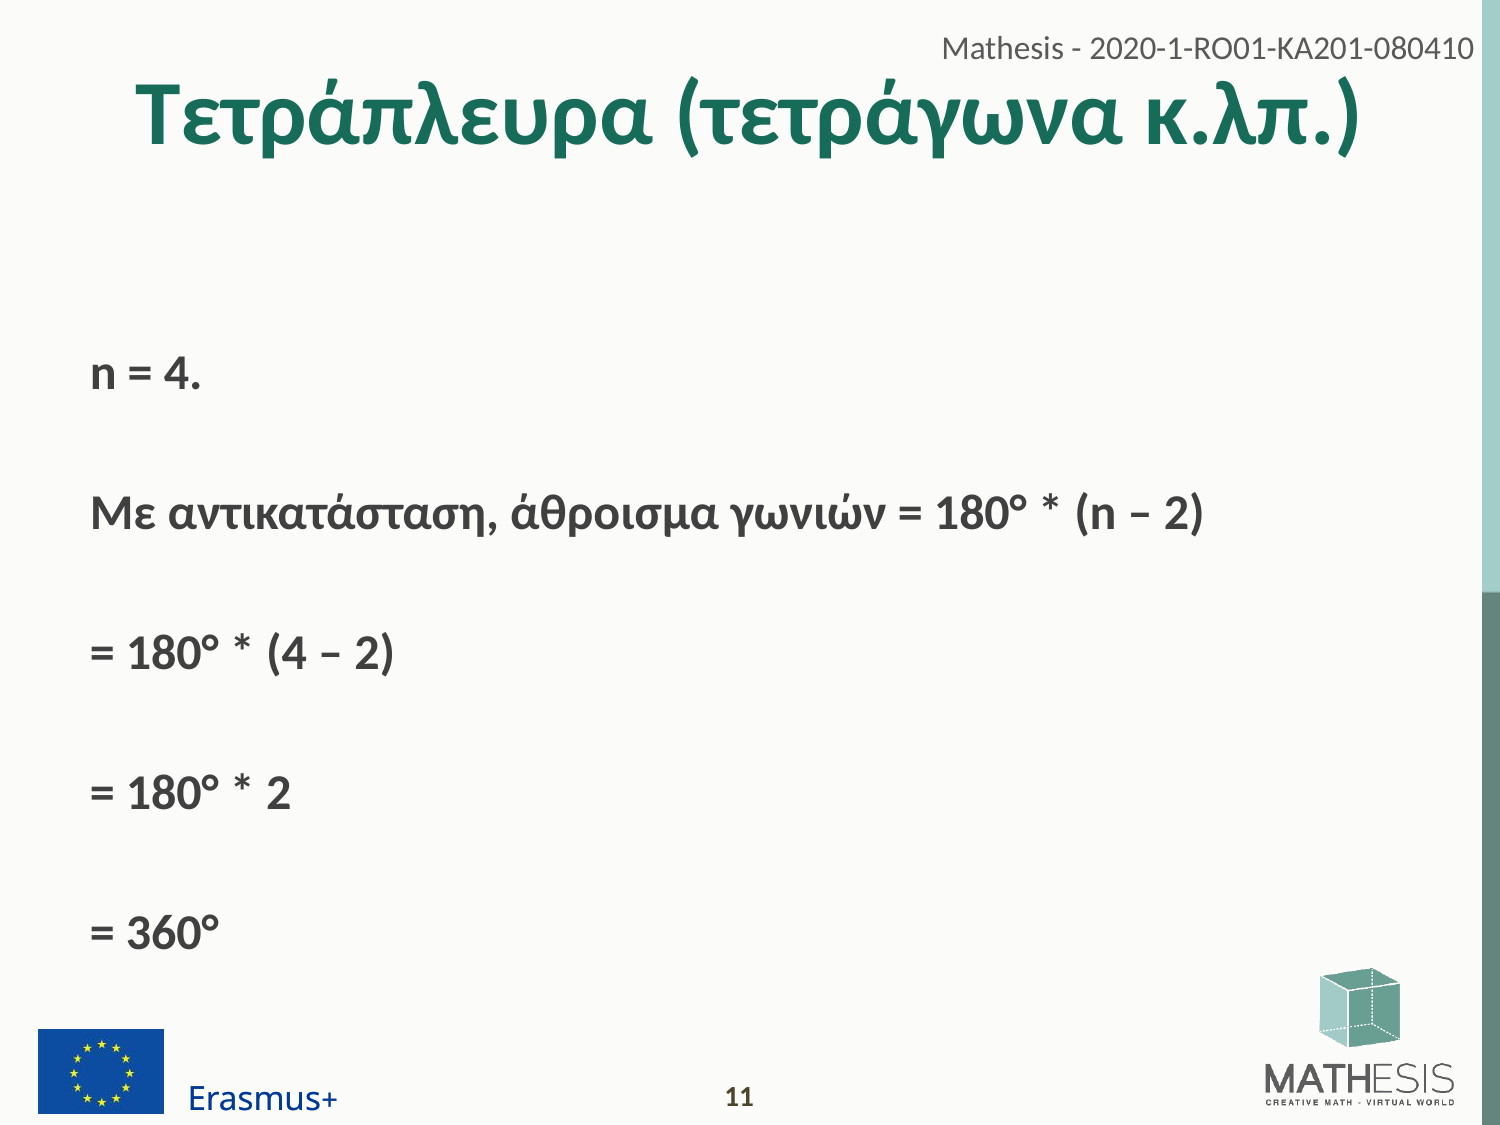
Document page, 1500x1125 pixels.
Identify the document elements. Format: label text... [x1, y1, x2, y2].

title Τετράπλευρα (τετράγωνα κ.λπ.) [75, 45, 1425, 233]
list n = 4. Με αντικατάσταση, άθροισμα γωνιών = 180° * (n – 2) = 180° * (4 – 2) = 180° * 2 = 360° [75, 262, 1425, 1005]
picture [38, 1029, 164, 1114]
